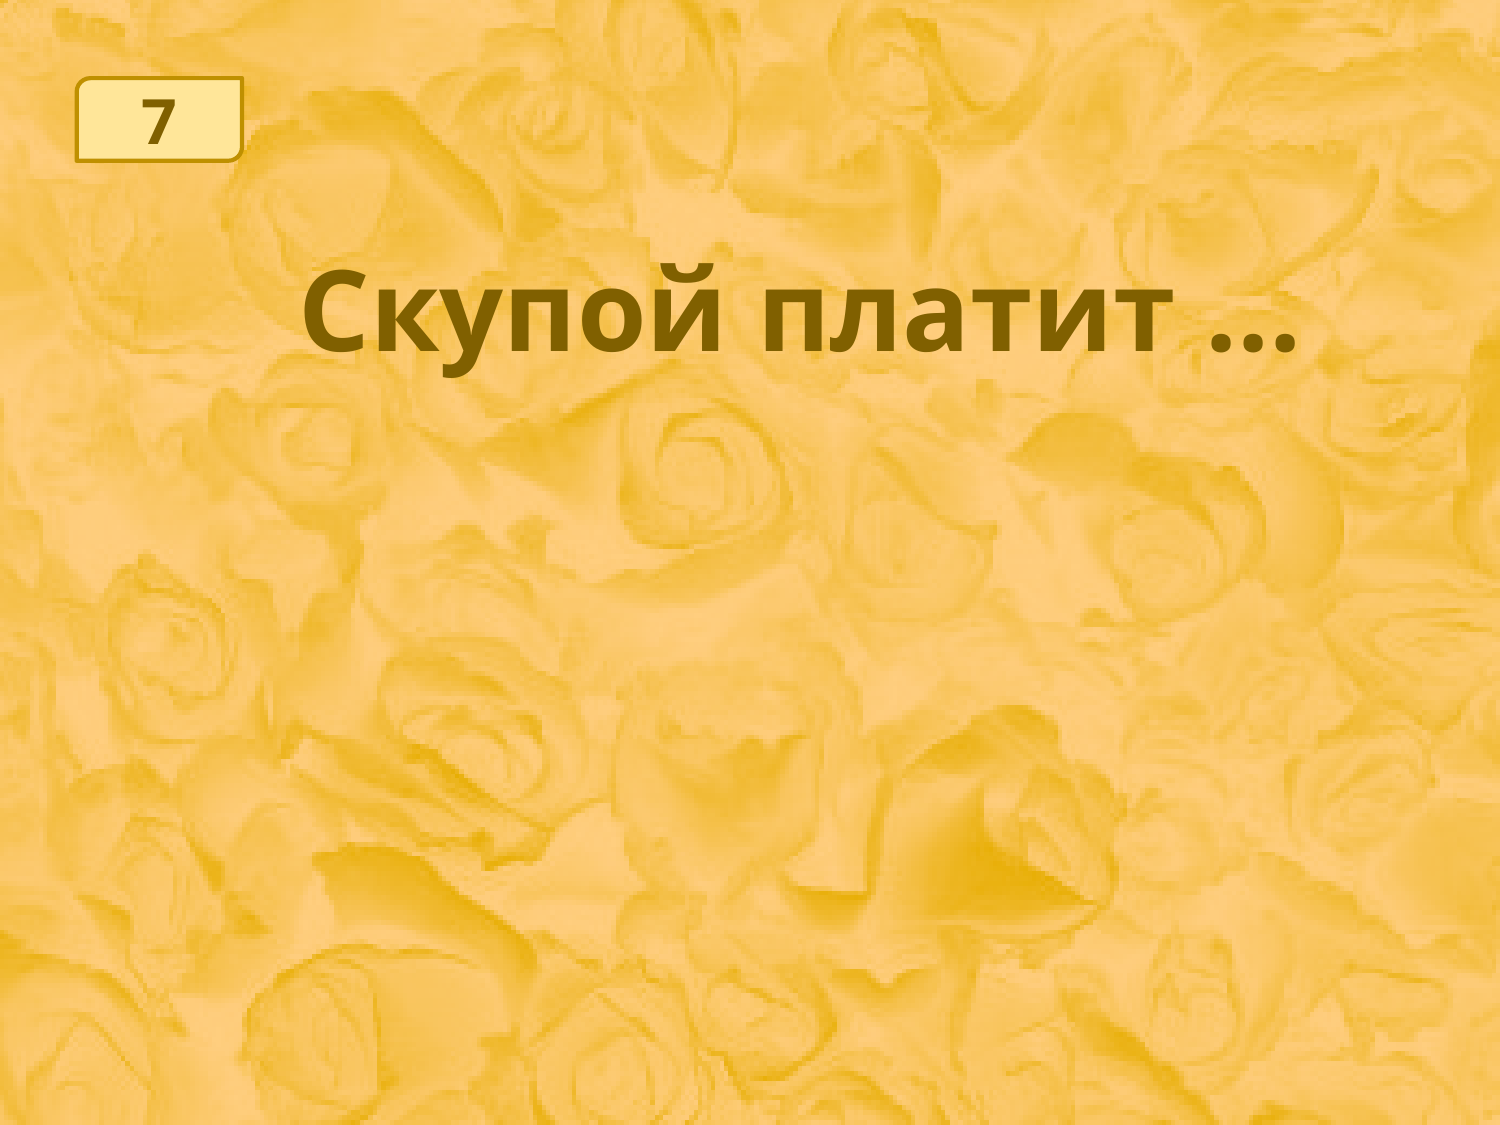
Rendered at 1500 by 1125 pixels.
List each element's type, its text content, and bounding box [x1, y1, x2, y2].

text_box 7 [74, 76, 245, 163]
text_box Скупой платит … [242, 231, 1388, 382]
